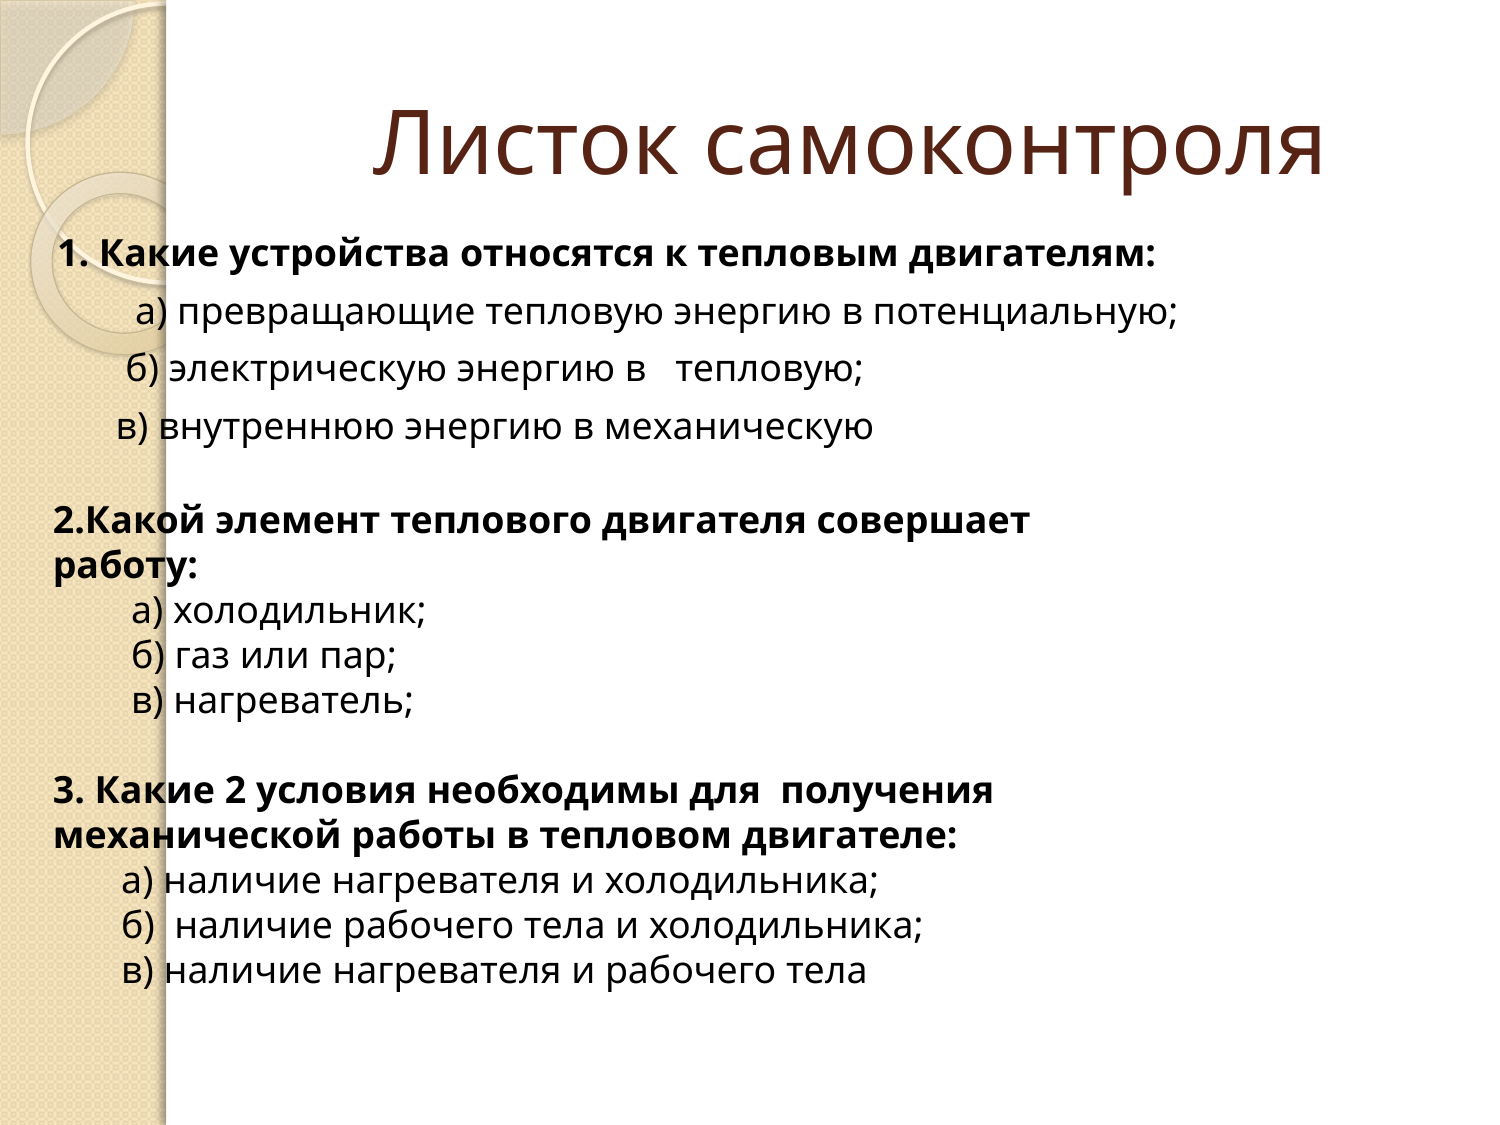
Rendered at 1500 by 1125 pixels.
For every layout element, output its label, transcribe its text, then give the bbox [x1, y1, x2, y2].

title Листок самоконтроля [235, 45, 1466, 233]
text_box 2.Какой элемент теплового двигателя совершает работу: а) холодильник; б) газ или пар; в) нагреватель; 3. Какие 2 условия необходимы для получения механической работы в тепловом двигателе: а) наличие нагревателя и холодильника; б) наличие рабочего тела и холодильника; в) наличие нагревателя и рабочего тела [38, 403, 1162, 998]
list 1. Какие устройства относятся к тепловым двигателям: а) превращающие тепловую энергию в потенциальную; б) электрическую энергию в тепловую; в) внутреннюю энергию в механическую [28, 221, 1241, 960]
